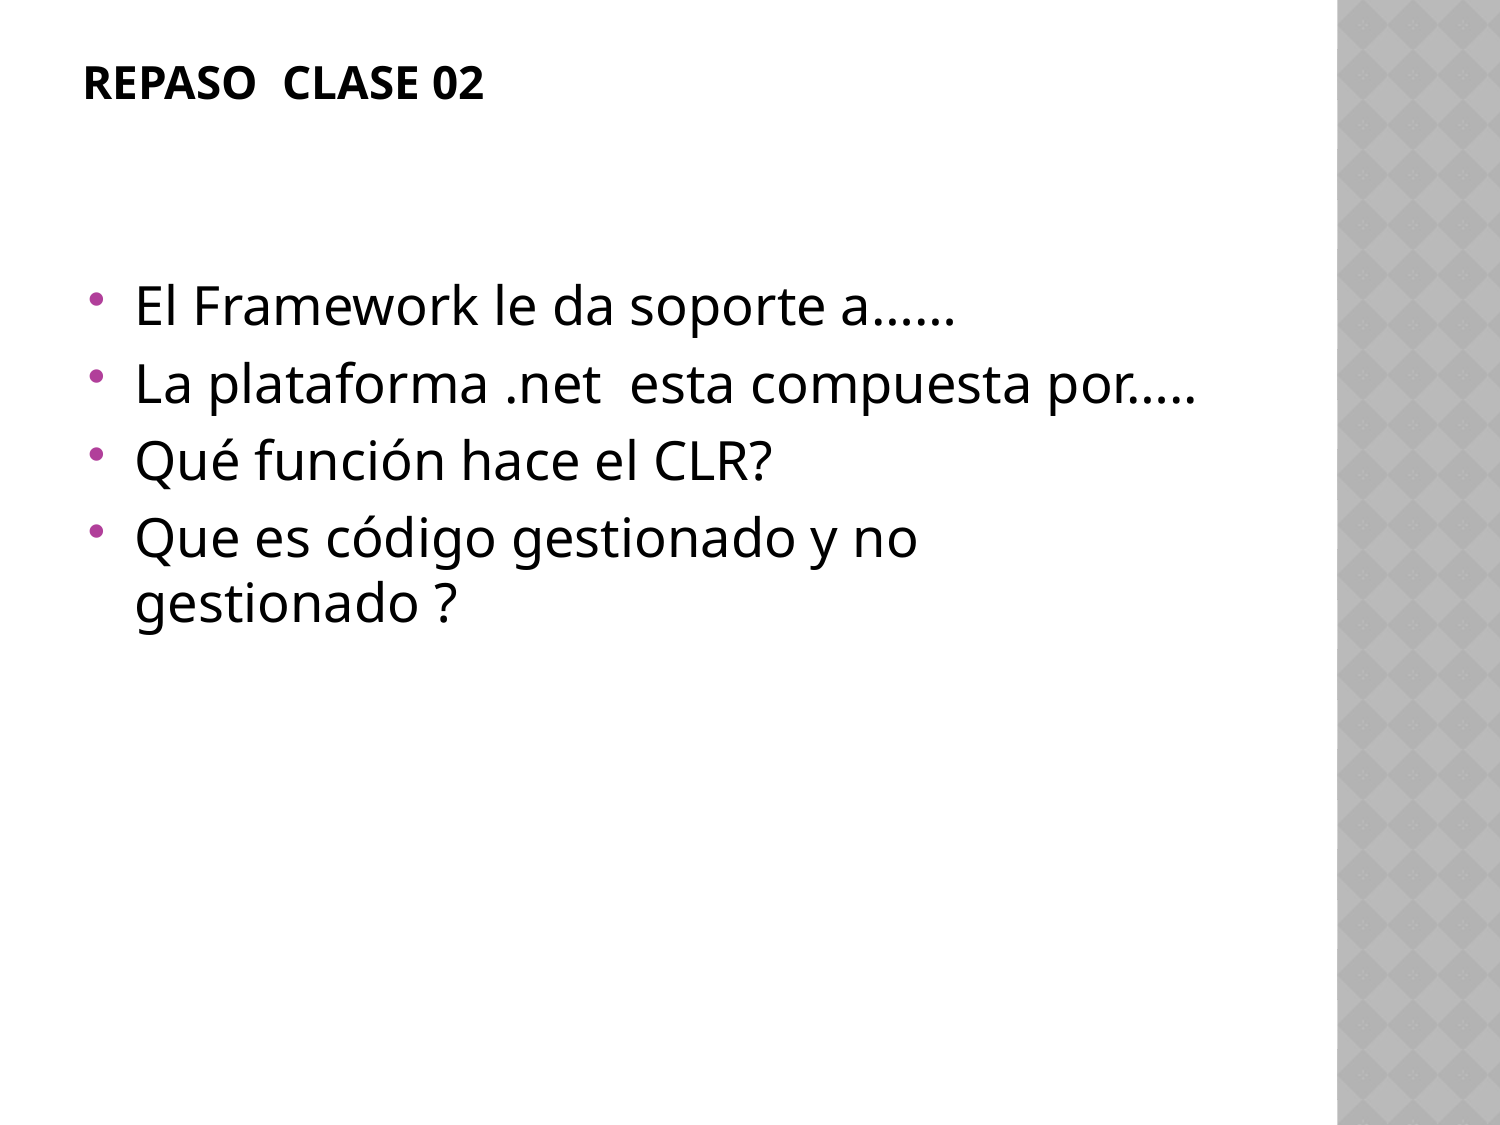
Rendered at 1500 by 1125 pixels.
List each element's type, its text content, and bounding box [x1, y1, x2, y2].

list El Framework le da soporte a…… La plataforma .net esta compuesta por….. Qué función hace el CLR? Que es código gestionado y no gestionado ? [75, 264, 1263, 1059]
title Repaso clase 02 [75, 52, 1263, 164]
